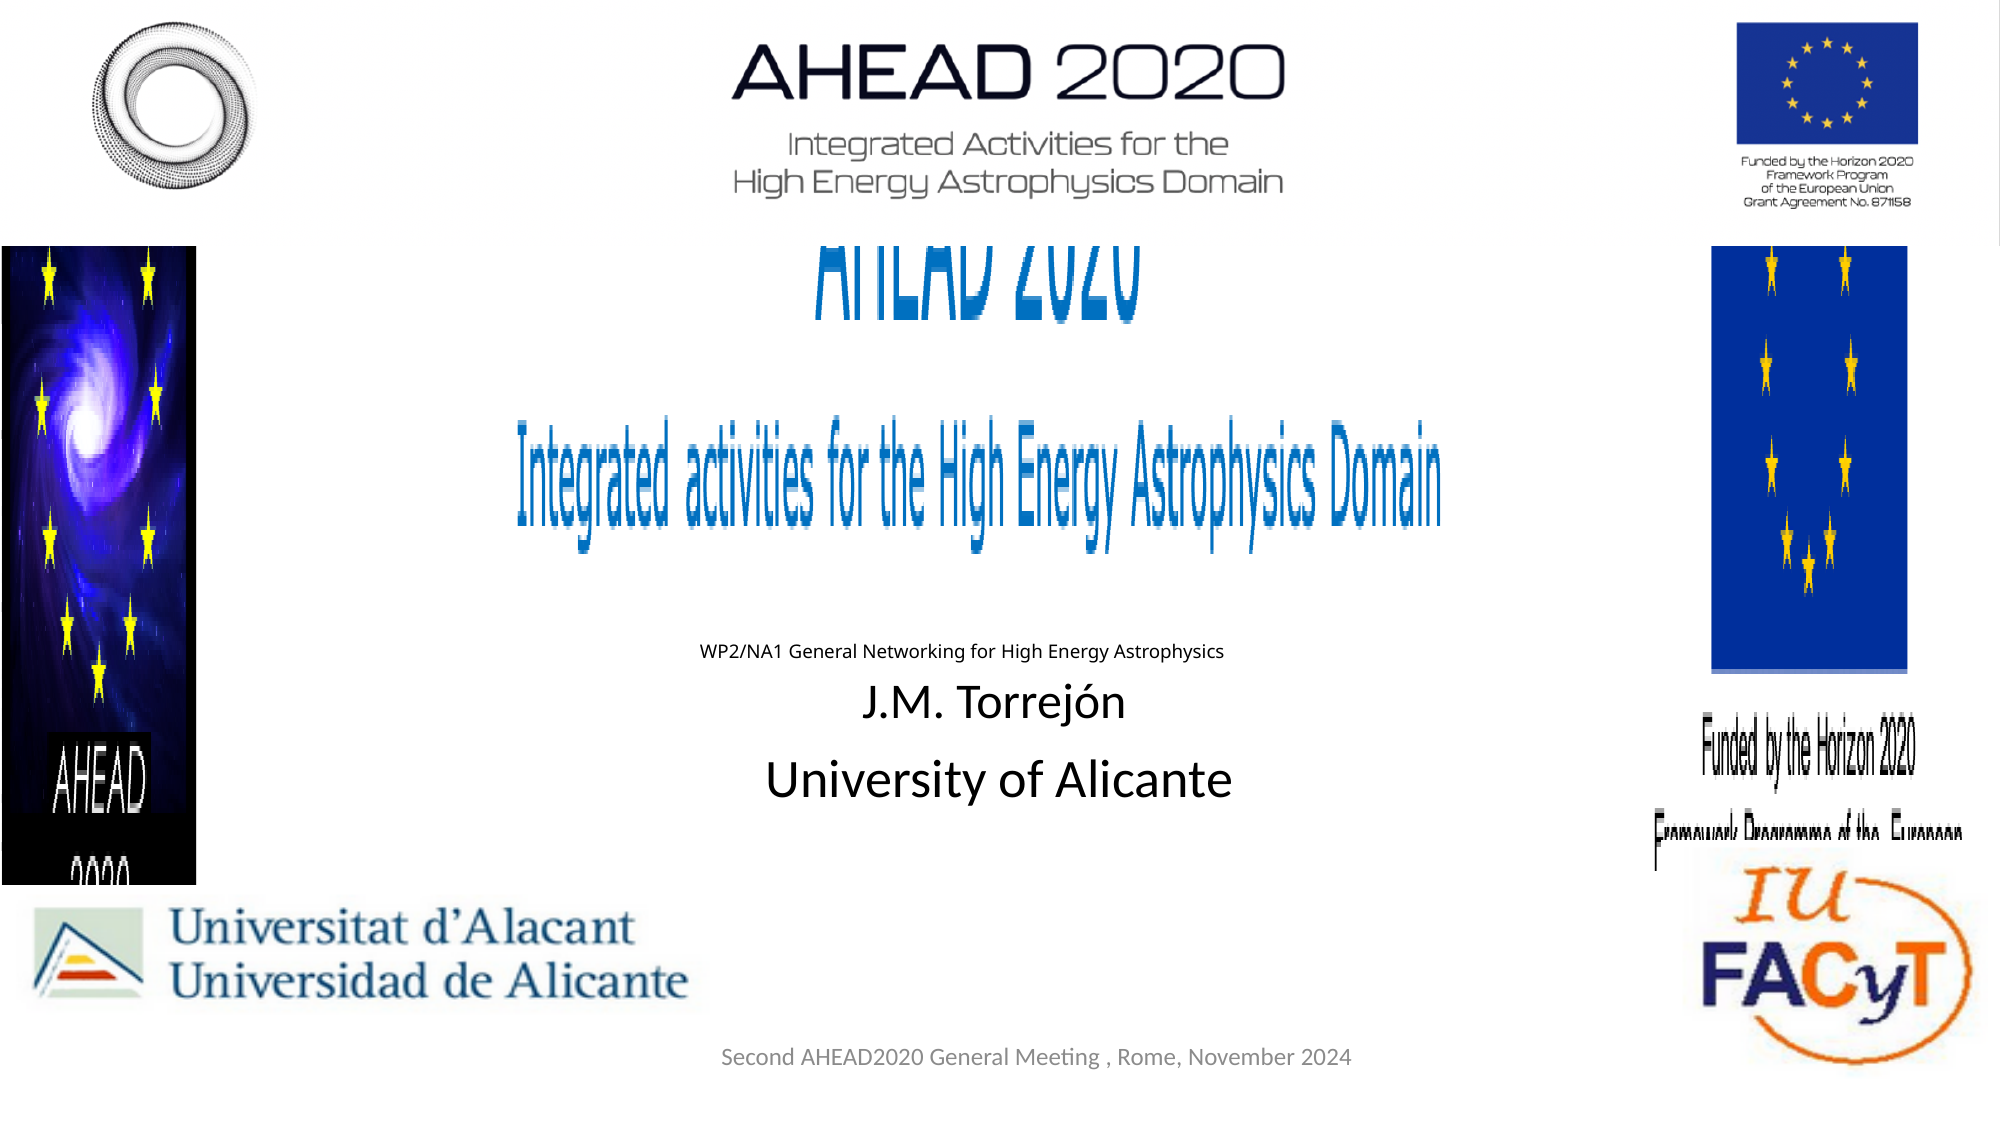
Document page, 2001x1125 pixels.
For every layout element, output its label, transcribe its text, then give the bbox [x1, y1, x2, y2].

picture [0, 0, 2001, 1125]
subtitle J.M. Torrejón University of Alicante [249, 668, 1750, 940]
footer Second AHEAD2020 General Meeting , Rome, November 2024 [524, 1025, 1551, 1085]
title WP2/NA1 General Networking for High Energy Astrophysics [149, 429, 1780, 671]
